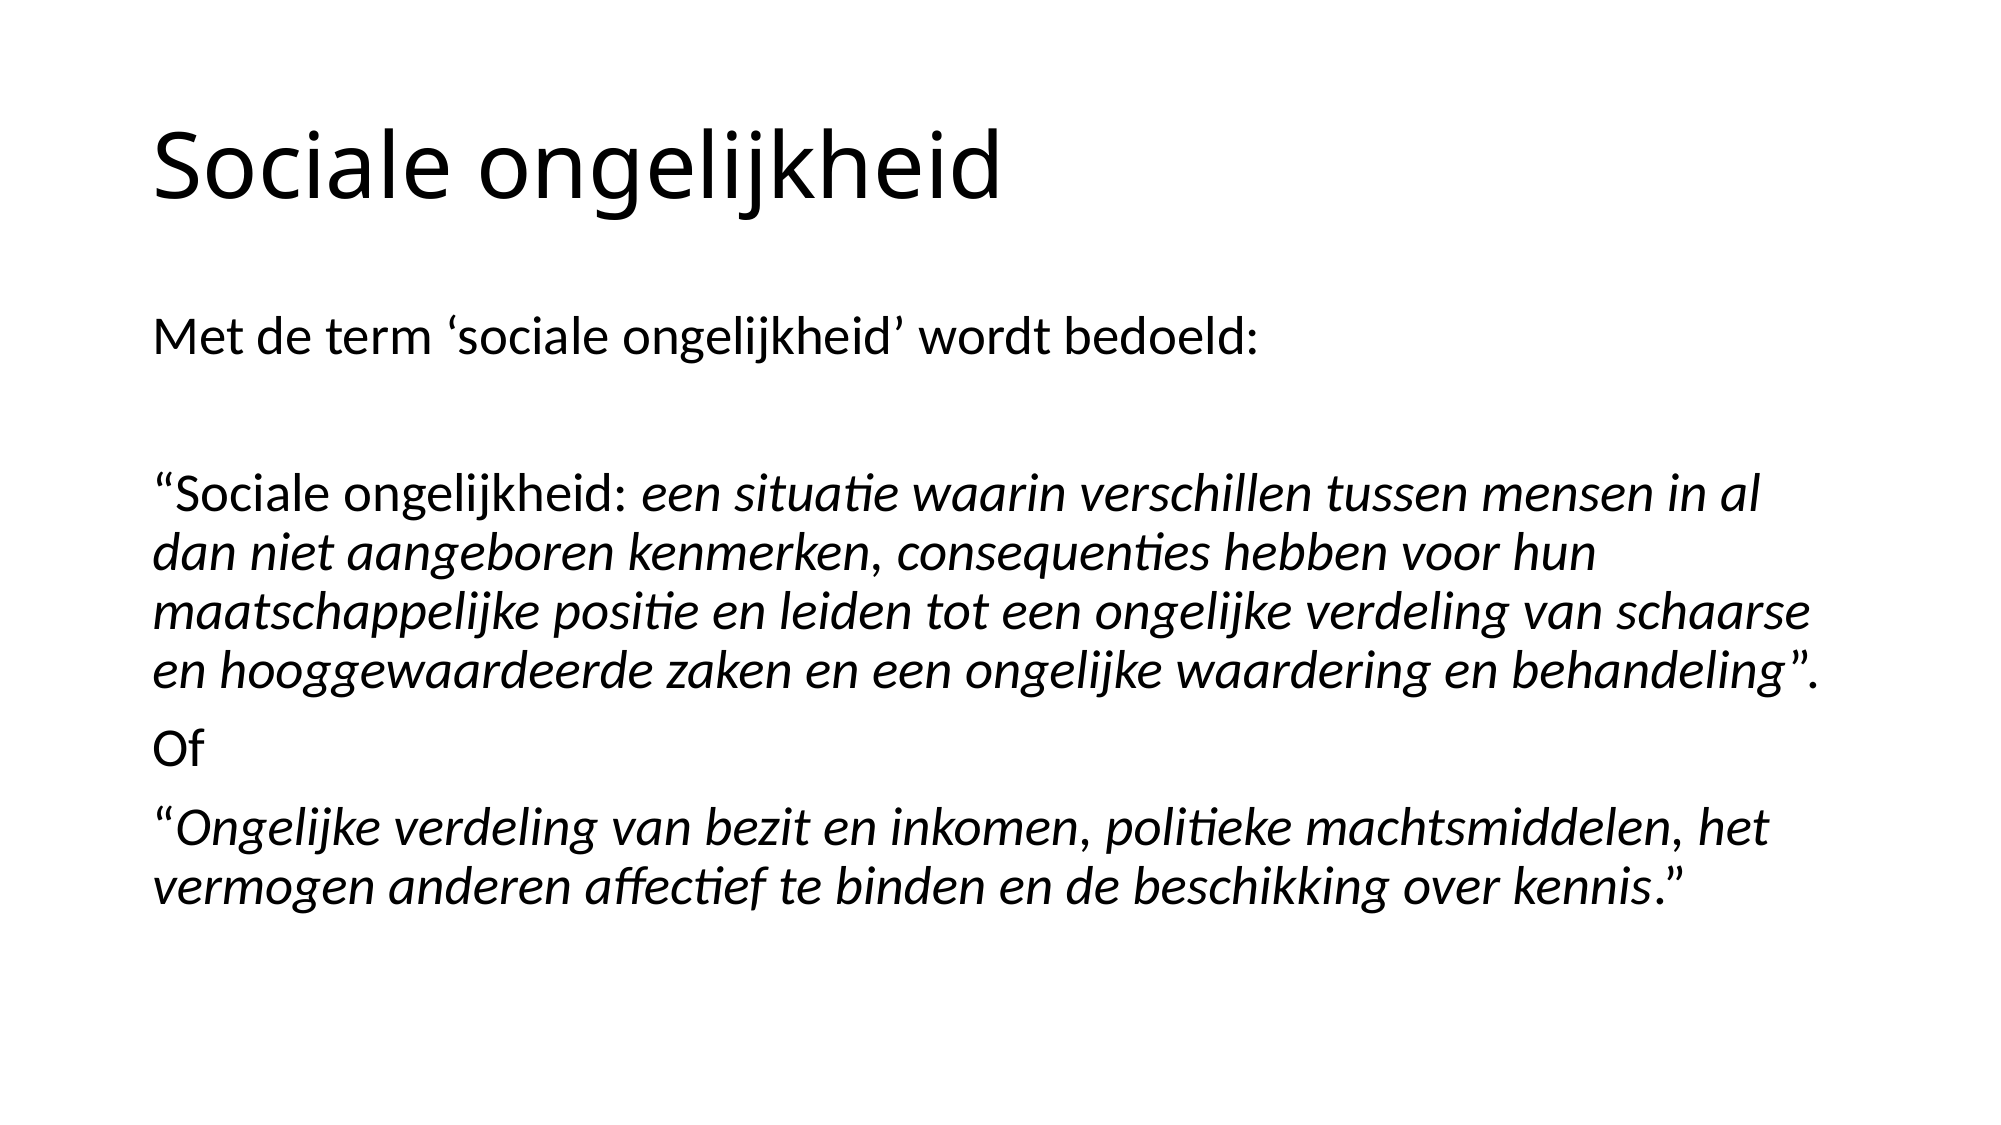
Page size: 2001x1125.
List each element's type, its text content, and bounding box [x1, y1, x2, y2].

list Met de term ‘sociale ongelijkheid’ wordt bedoeld: “Sociale ongelijkheid: een situatie waarin verschillen tussen mensen in al dan niet aangeboren kenmerken, consequenties hebben voor hun maatschappelijke positie en leiden tot een ongelijke verdeling van schaarse en hooggewaardeerde zaken en een ongelijke waardering en behandeling”. Of “Ongelijke verdeling van bezit en inkomen, politieke machtsmiddelen, het vermogen anderen affectief te binden en de beschikking over kennis.” [137, 299, 1863, 1014]
title Sociale ongelijkheid [137, 59, 1863, 278]
